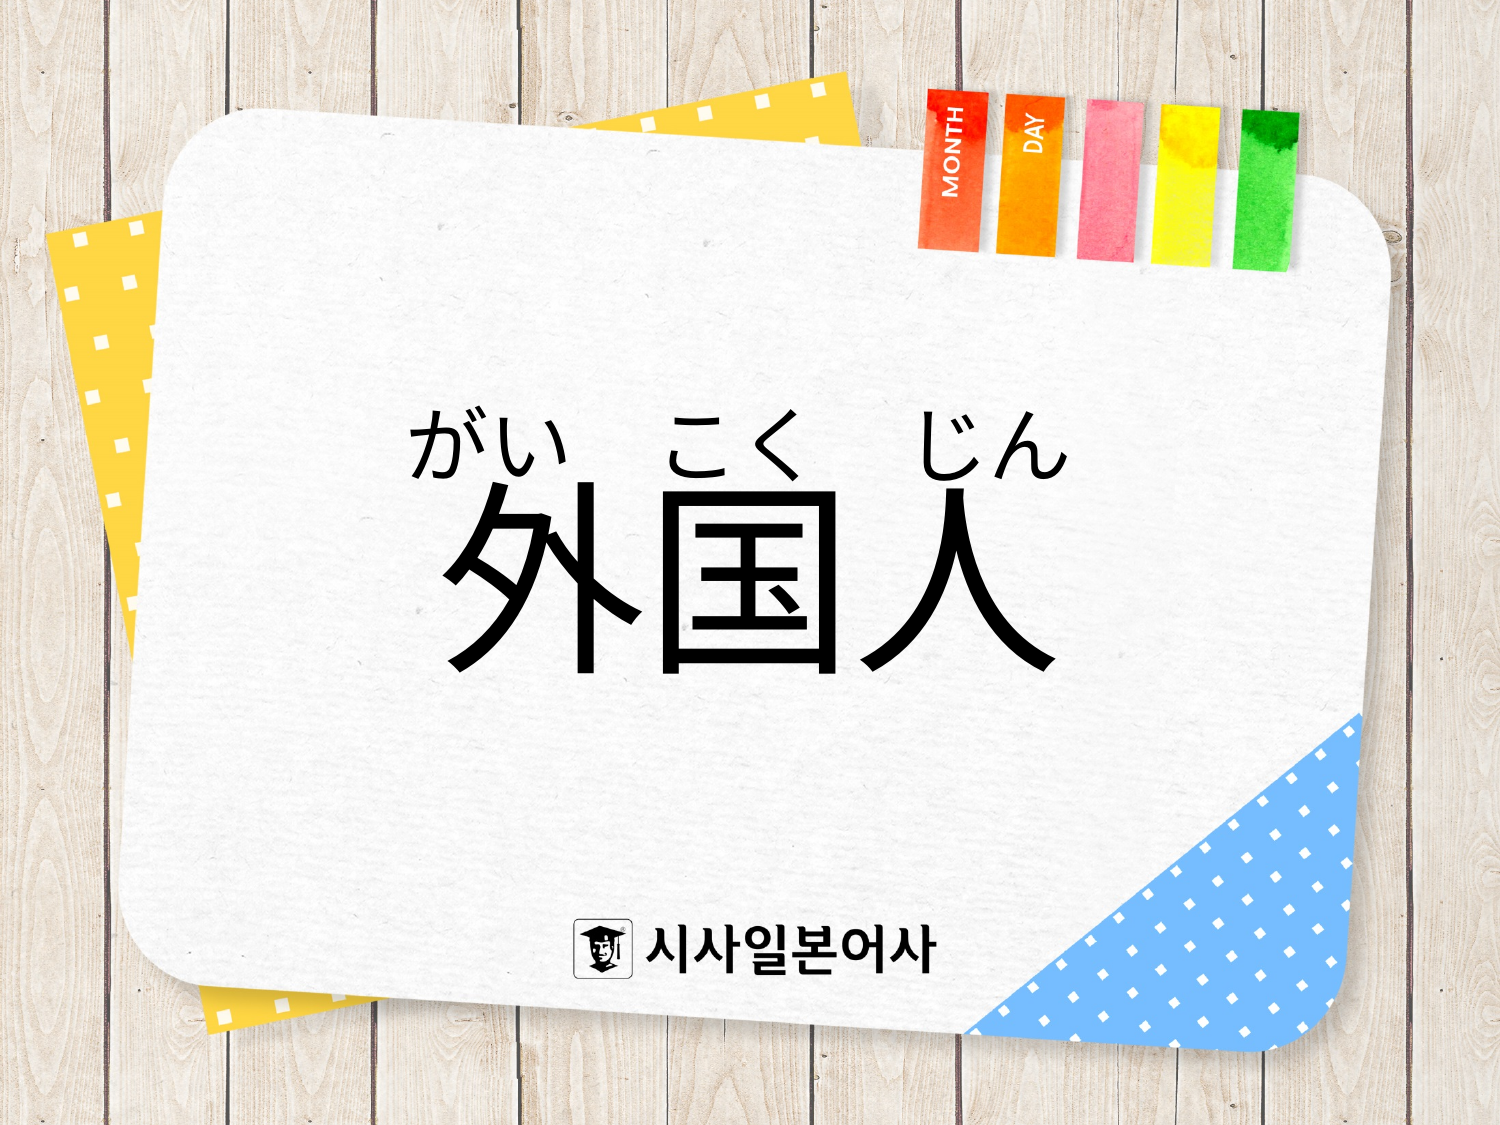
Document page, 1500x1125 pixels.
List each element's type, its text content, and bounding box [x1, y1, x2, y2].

picture [0, 0, 1500, 1125]
text_box がい こく じん [391, 385, 1087, 501]
title 外国人 [75, 338, 1425, 811]
